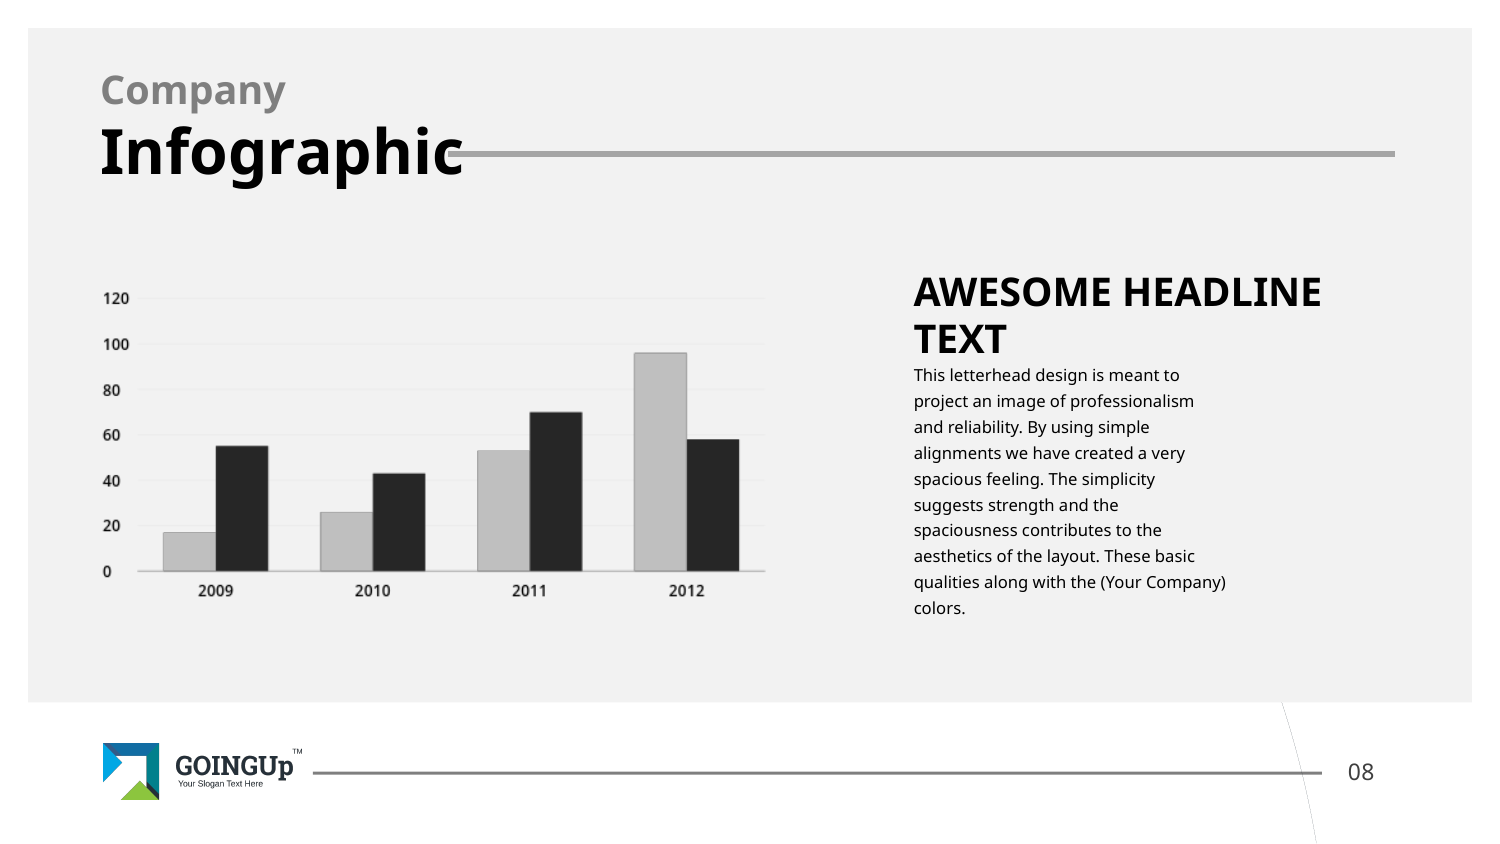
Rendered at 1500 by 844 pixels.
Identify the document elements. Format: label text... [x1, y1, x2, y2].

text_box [913, 261, 1326, 586]
text_box Company Infographic [89, 59, 489, 184]
picture [103, 743, 302, 800]
slide_number 0‹#› [1325, 737, 1397, 809]
picture [27, 188, 791, 659]
text_box [28, 28, 1472, 703]
